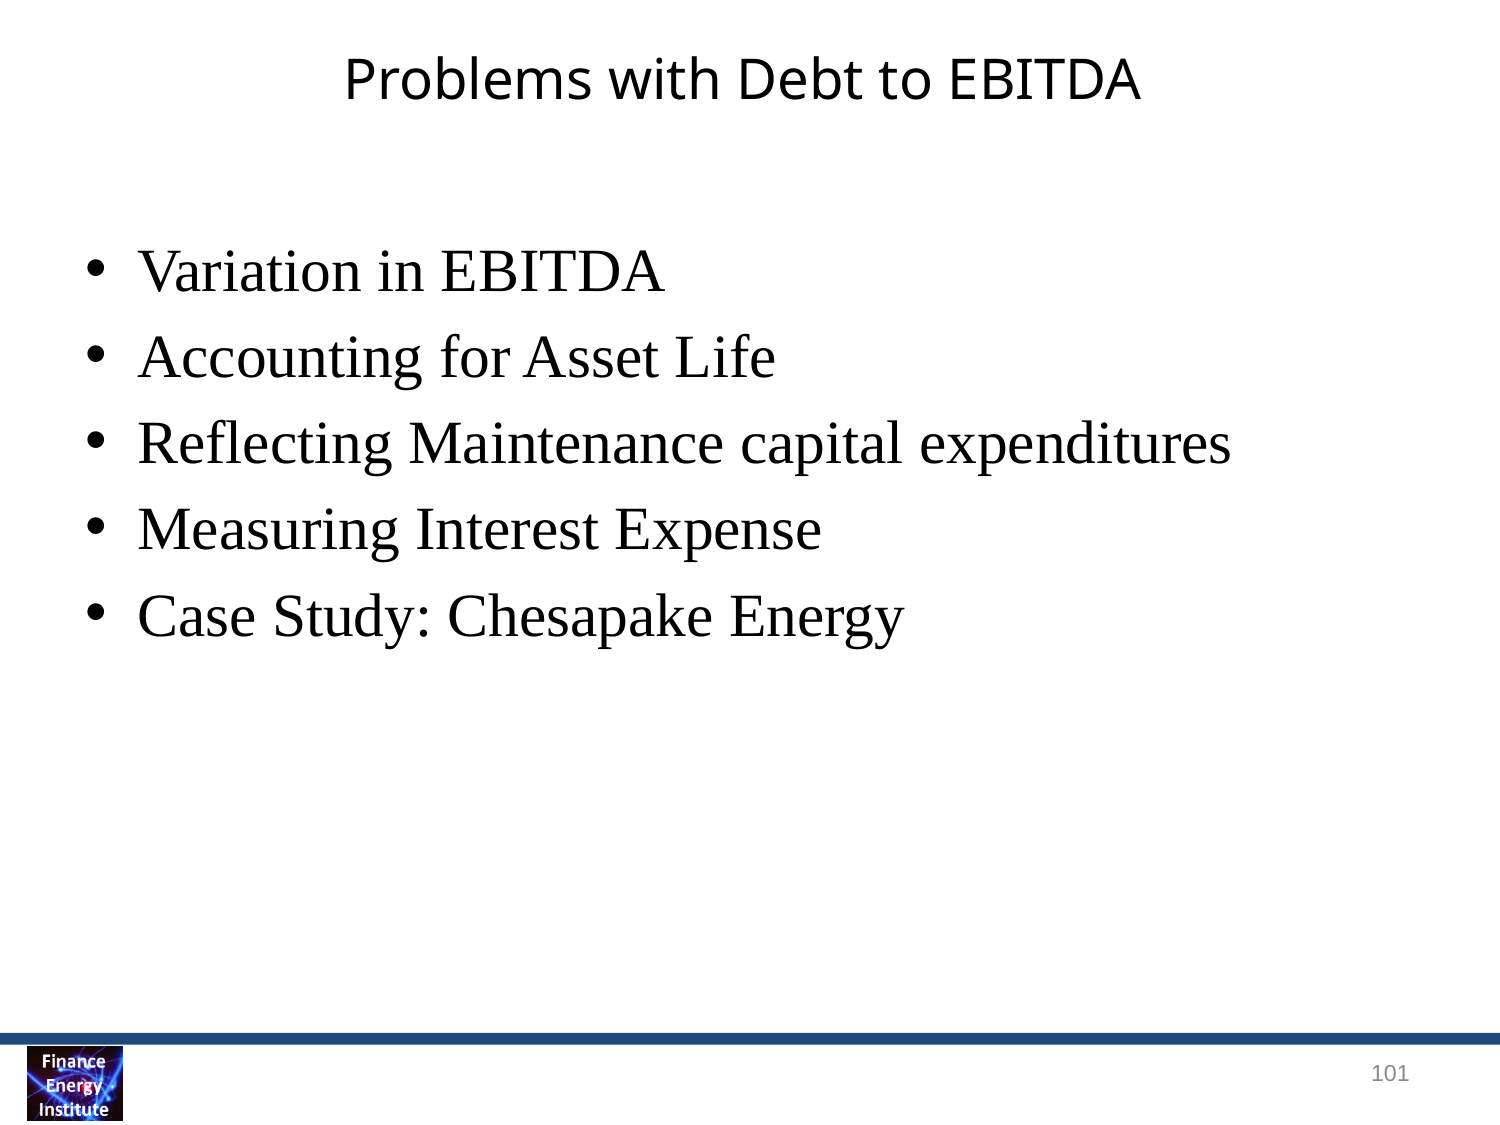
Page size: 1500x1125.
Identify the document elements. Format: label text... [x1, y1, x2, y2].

list Variation in EBITDA Accounting for Asset Life Reflecting Maintenance capital expenditures Measuring Interest Expense Case Study: Chesapake Energy [70, 222, 1430, 1032]
title Problems with Debt to EBITDA [70, 56, 1430, 164]
picture [27, 1046, 123, 1121]
slide_number 101 [1074, 1042, 1425, 1103]
